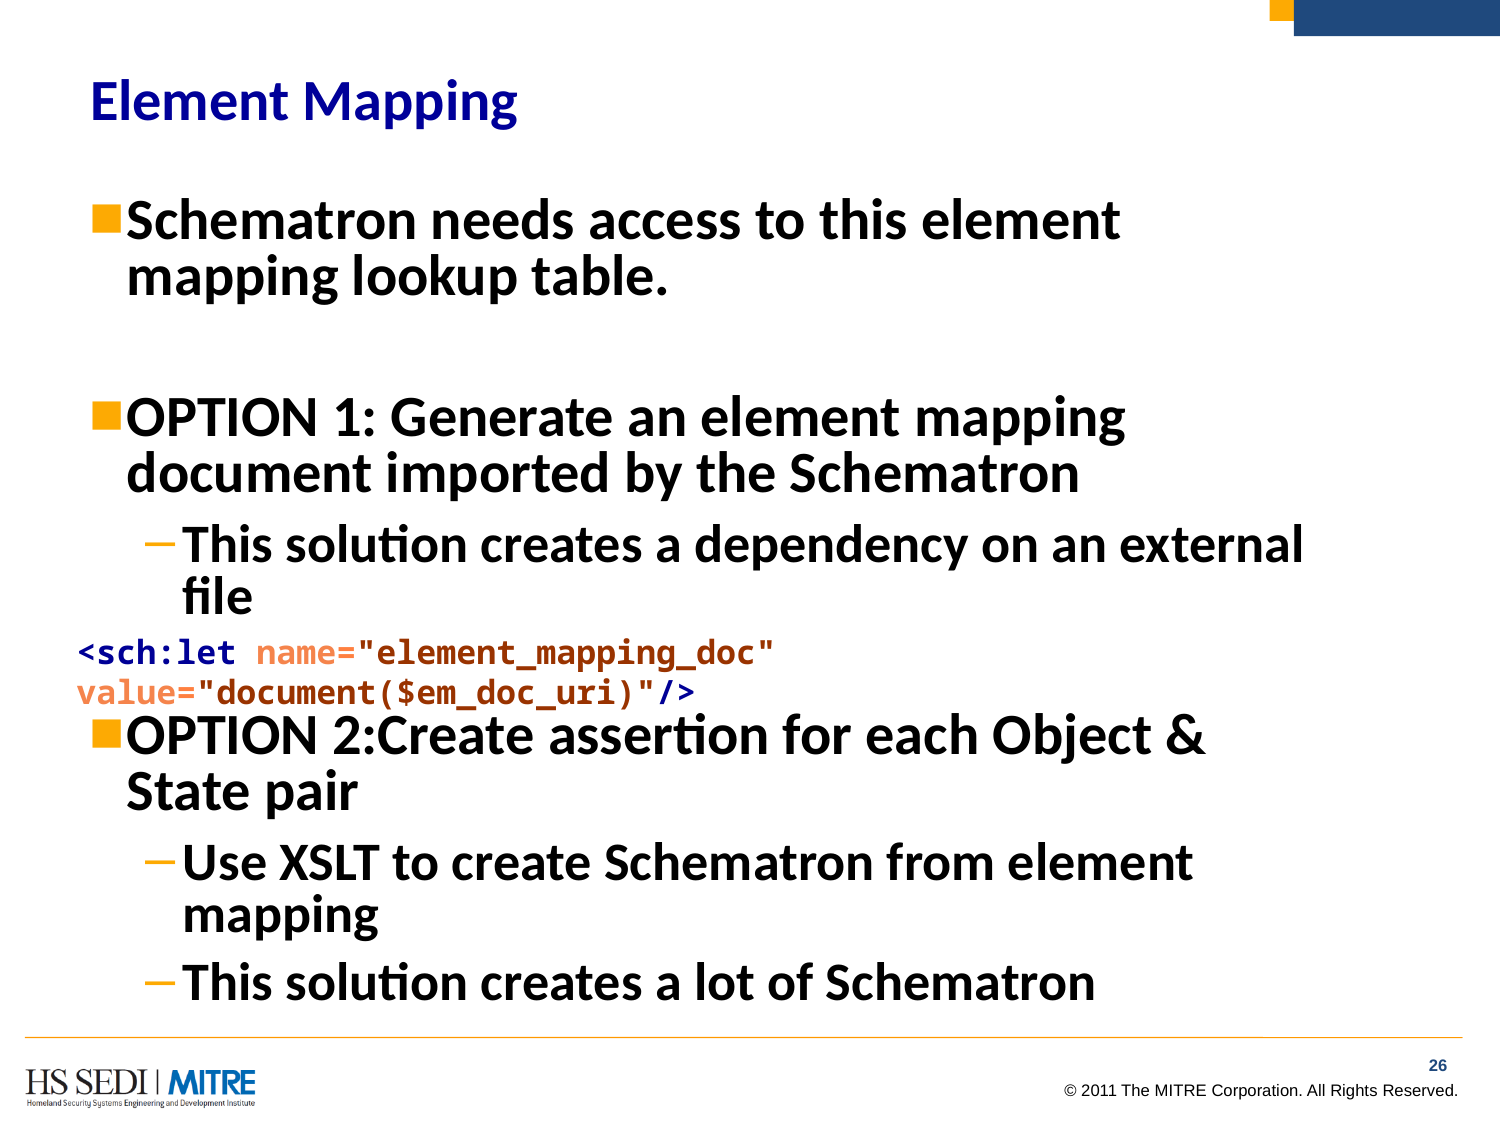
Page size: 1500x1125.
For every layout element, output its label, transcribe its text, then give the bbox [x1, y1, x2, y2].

text_box Schematron needs access to this element mapping lookup table. OPTION 1: Generate an element mapping document imported by the Schematron This solution creates a dependency on an external file OPTION 2:Create assertion for each Object & State pair Use XSLT to create Schematron from element mapping This solution creates a lot of Schematron [74, 187, 1338, 623]
picture [20, 1058, 271, 1122]
title Element Mapping [74, 62, 1438, 151]
text_box Schematron needs access to this element mapping lookup table. OPTION 1: Generate an element mapping document imported by the Schematron This solution creates a dependency on an external file OPTION 2:Create assertion for each Object & State pair Use XSLT to create Schematron from element mapping This solution creates a lot of Schematron [74, 719, 1338, 1031]
text_box <sch:let name="element_mapping_doc" value="document($em_doc_uri)"/> [61, 623, 1426, 719]
slide_number 25 [1374, 1049, 1463, 1076]
